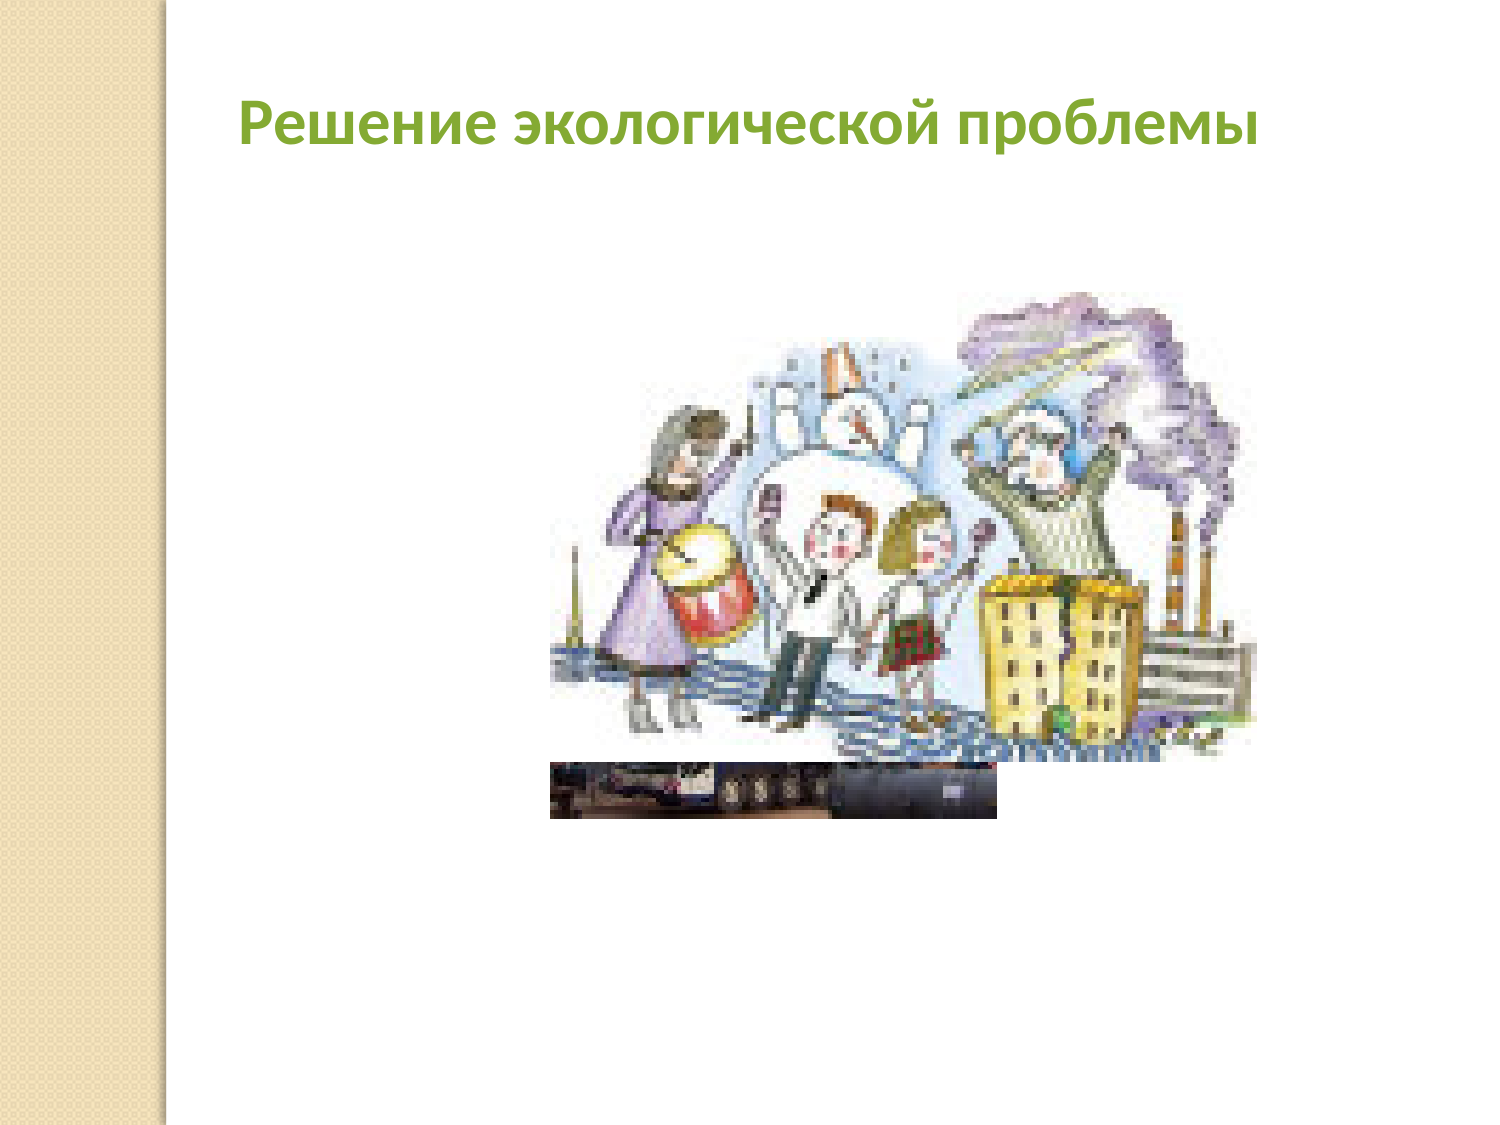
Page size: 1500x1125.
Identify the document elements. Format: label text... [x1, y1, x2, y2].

picture [550, 292, 1258, 820]
text_box Решение экологической проблемы [152, 70, 1348, 165]
